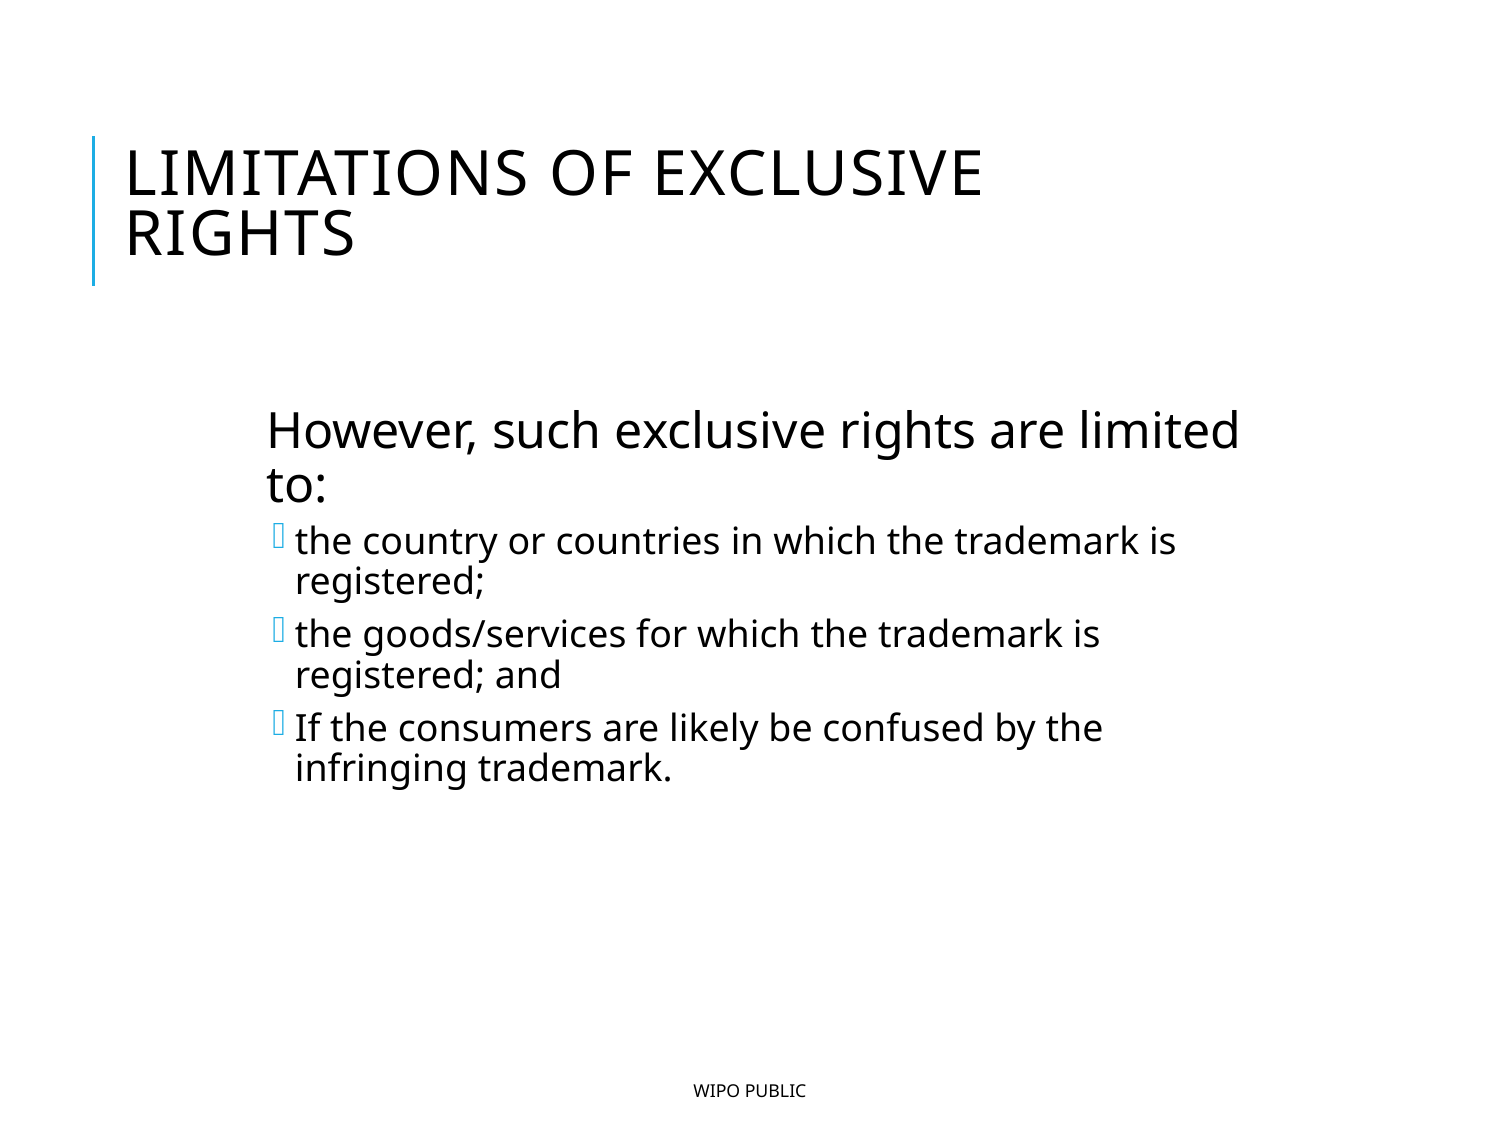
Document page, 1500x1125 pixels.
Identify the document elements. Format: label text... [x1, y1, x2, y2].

list However, such exclusive rights are limited to: the country or countries in which the trademark is registered; the goods/services for which the trademark is registered; and If the consumers are likely be confused by the infringing trademark. [243, 319, 1257, 855]
title Limitations of exclusive rights [113, 136, 1127, 278]
